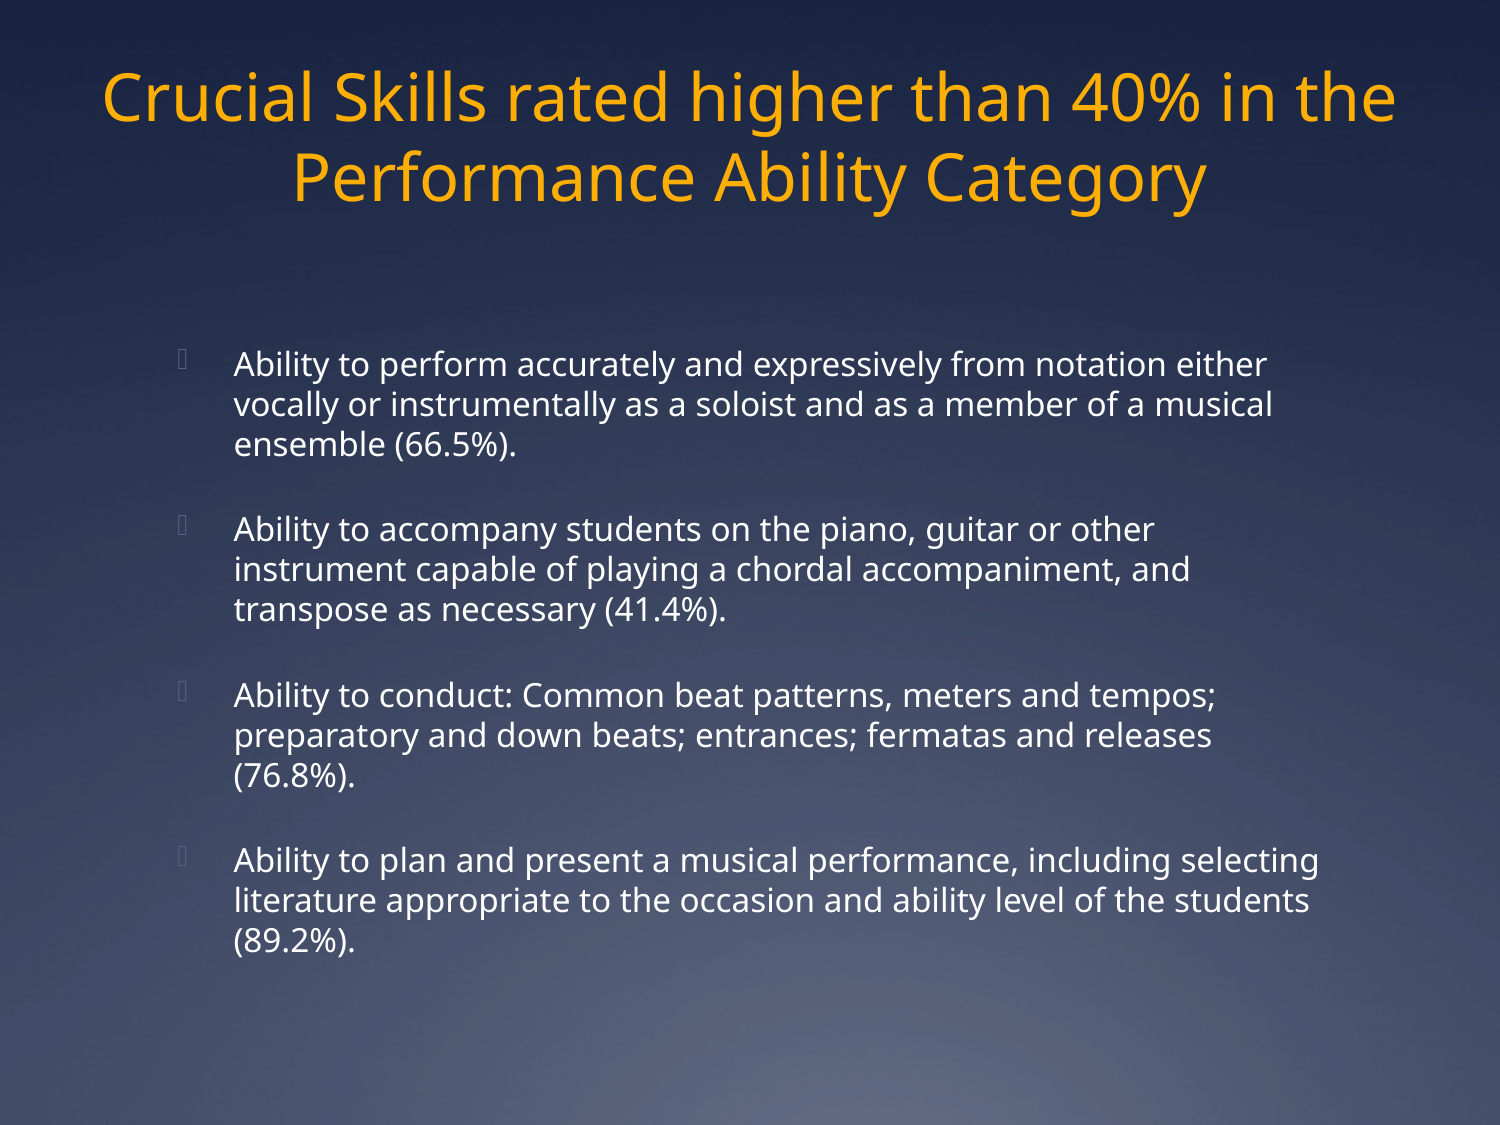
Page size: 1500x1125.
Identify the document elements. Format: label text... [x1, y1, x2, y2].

list Ability to perform accurately and expressively from notation either vocally or instrumentally as a soloist and as a member of a musical ensemble (66.5%). Ability to accompany students on the piano, guitar or other instrument capable of playing a chordal accompaniment, and transpose as necessary (41.4%). Ability to conduct: Common beat patterns, meters and tempos; preparatory and down beats; entrances; fermatas and releases (76.8%). Ability to plan and present a musical performance, including selecting literature appropriate to the occasion and ability level of the students (89.2%). [161, 335, 1338, 1006]
title Crucial Skills rated higher than 40% in the Performance Ability Category [47, 47, 1454, 226]
